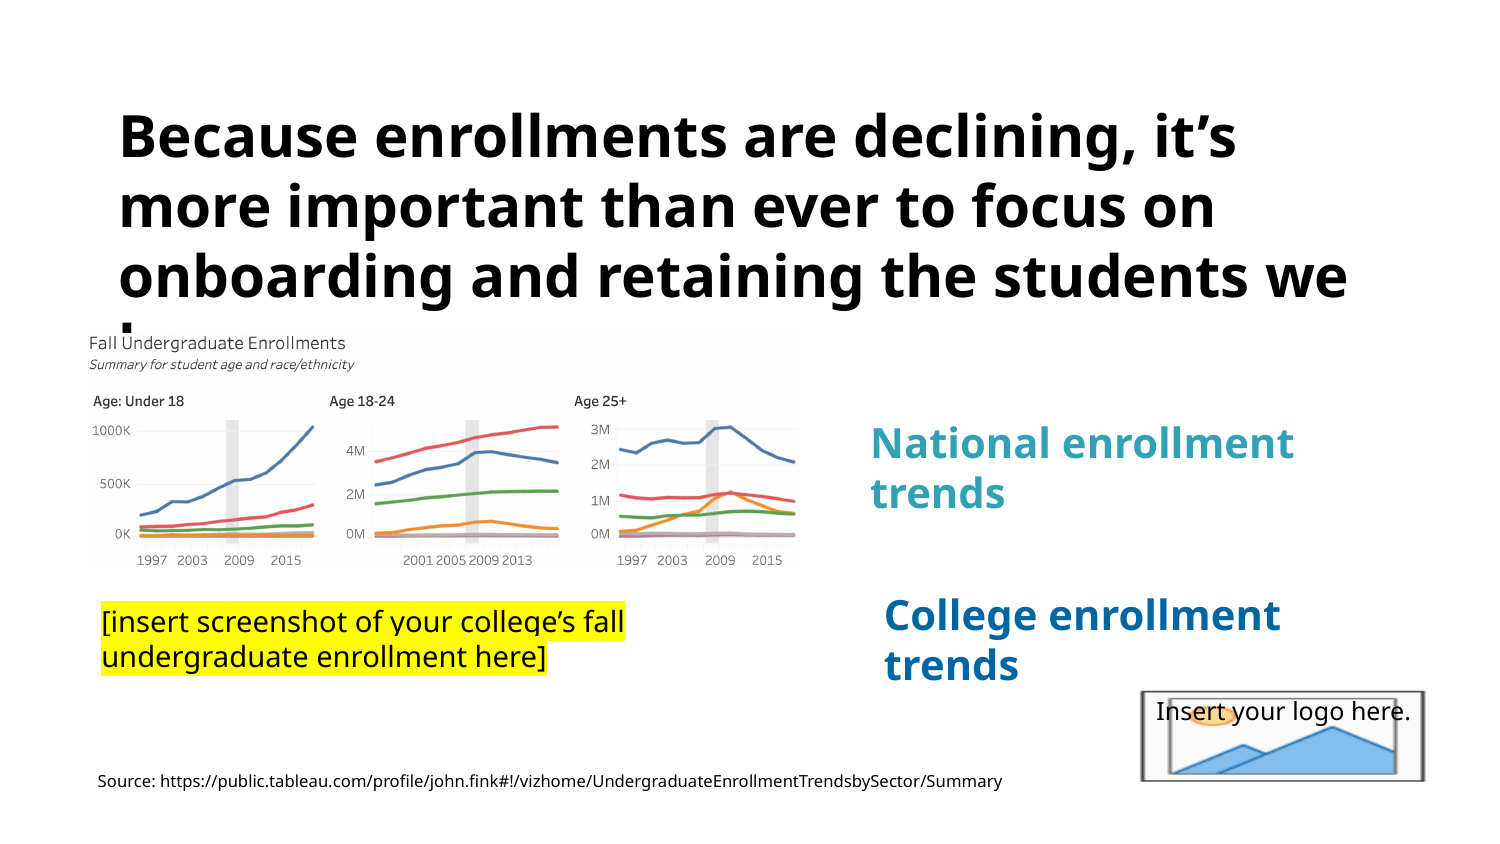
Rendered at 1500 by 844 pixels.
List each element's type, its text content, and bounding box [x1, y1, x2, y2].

text_box [insert screenshot of your college’s fall undergraduate enrollment here] [86, 596, 802, 681]
title Because enrollments are declining, it’s more important than ever to focus on onboarding and retaining the students we have [107, 93, 1390, 234]
text_box National enrollment trends [855, 393, 1414, 541]
picture [86, 332, 802, 569]
picture [1131, 687, 1437, 787]
text_box Source: https://public.tableau.com/profile/john.fink#!/vizhome/UndergraduateEnrollmentTrendsbySector/Summary [86, 765, 1334, 797]
text_box College enrollment trends [868, 565, 1428, 712]
